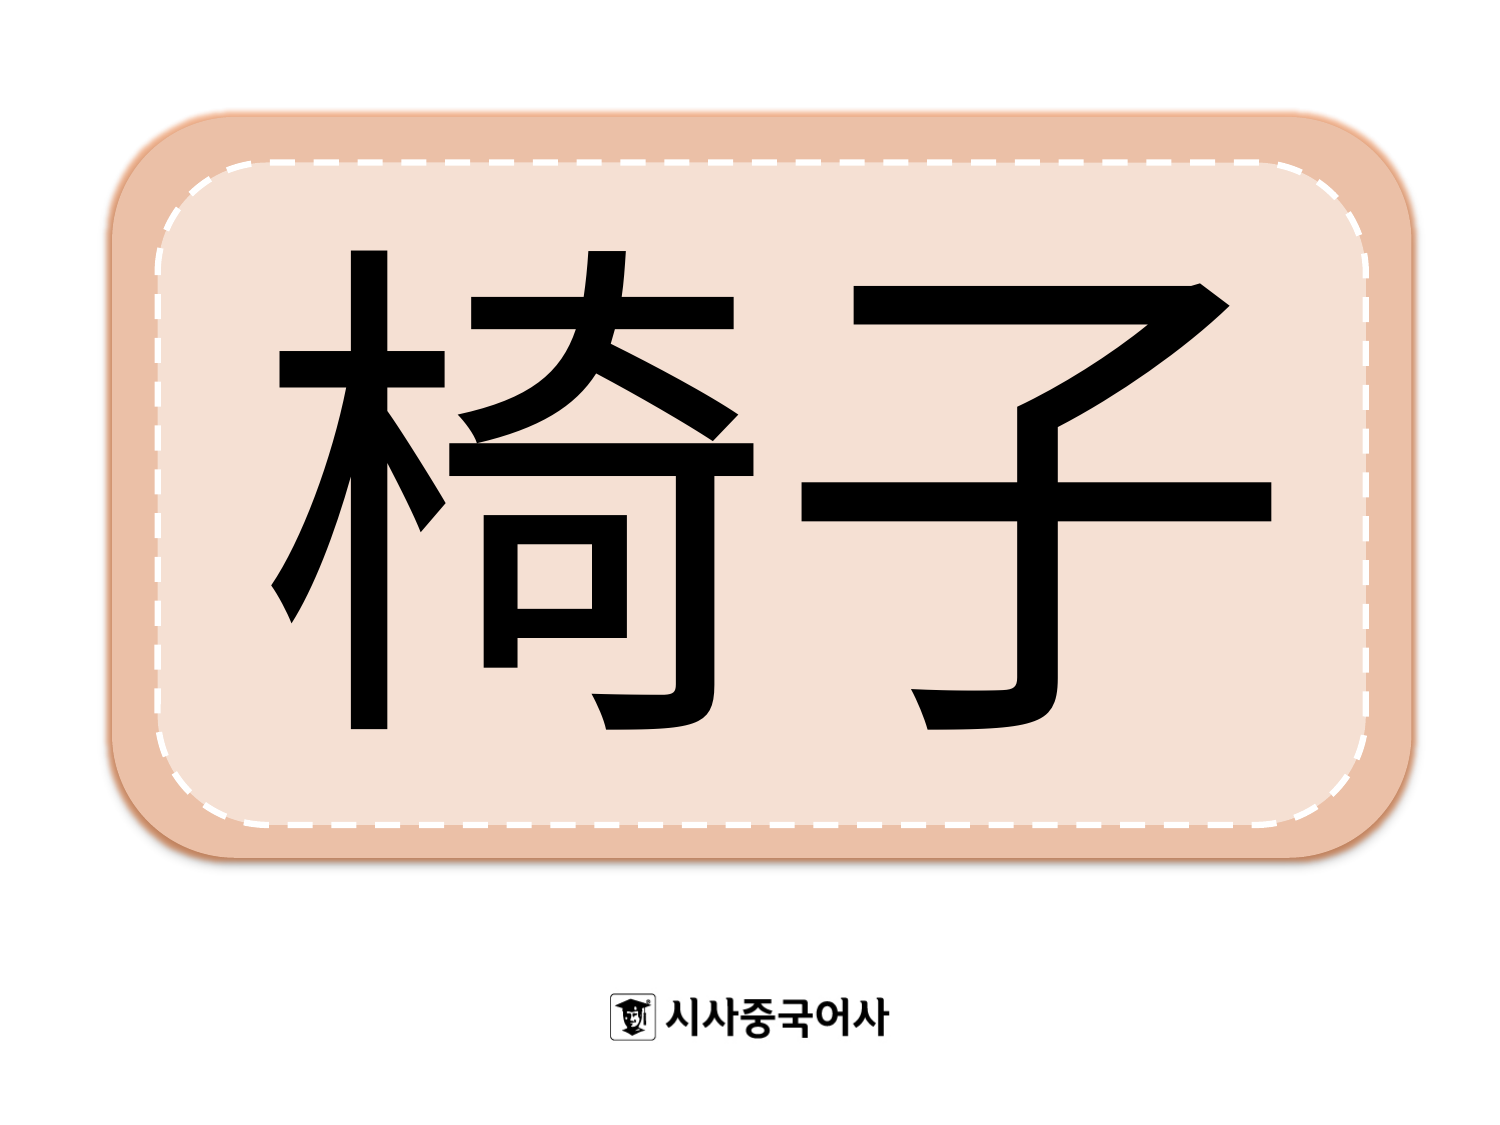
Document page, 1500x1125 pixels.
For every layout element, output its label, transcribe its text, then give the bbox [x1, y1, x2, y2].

text_box 椅子 [171, 149, 1380, 812]
text_box [162, 160, 1371, 824]
picture [602, 987, 898, 1047]
